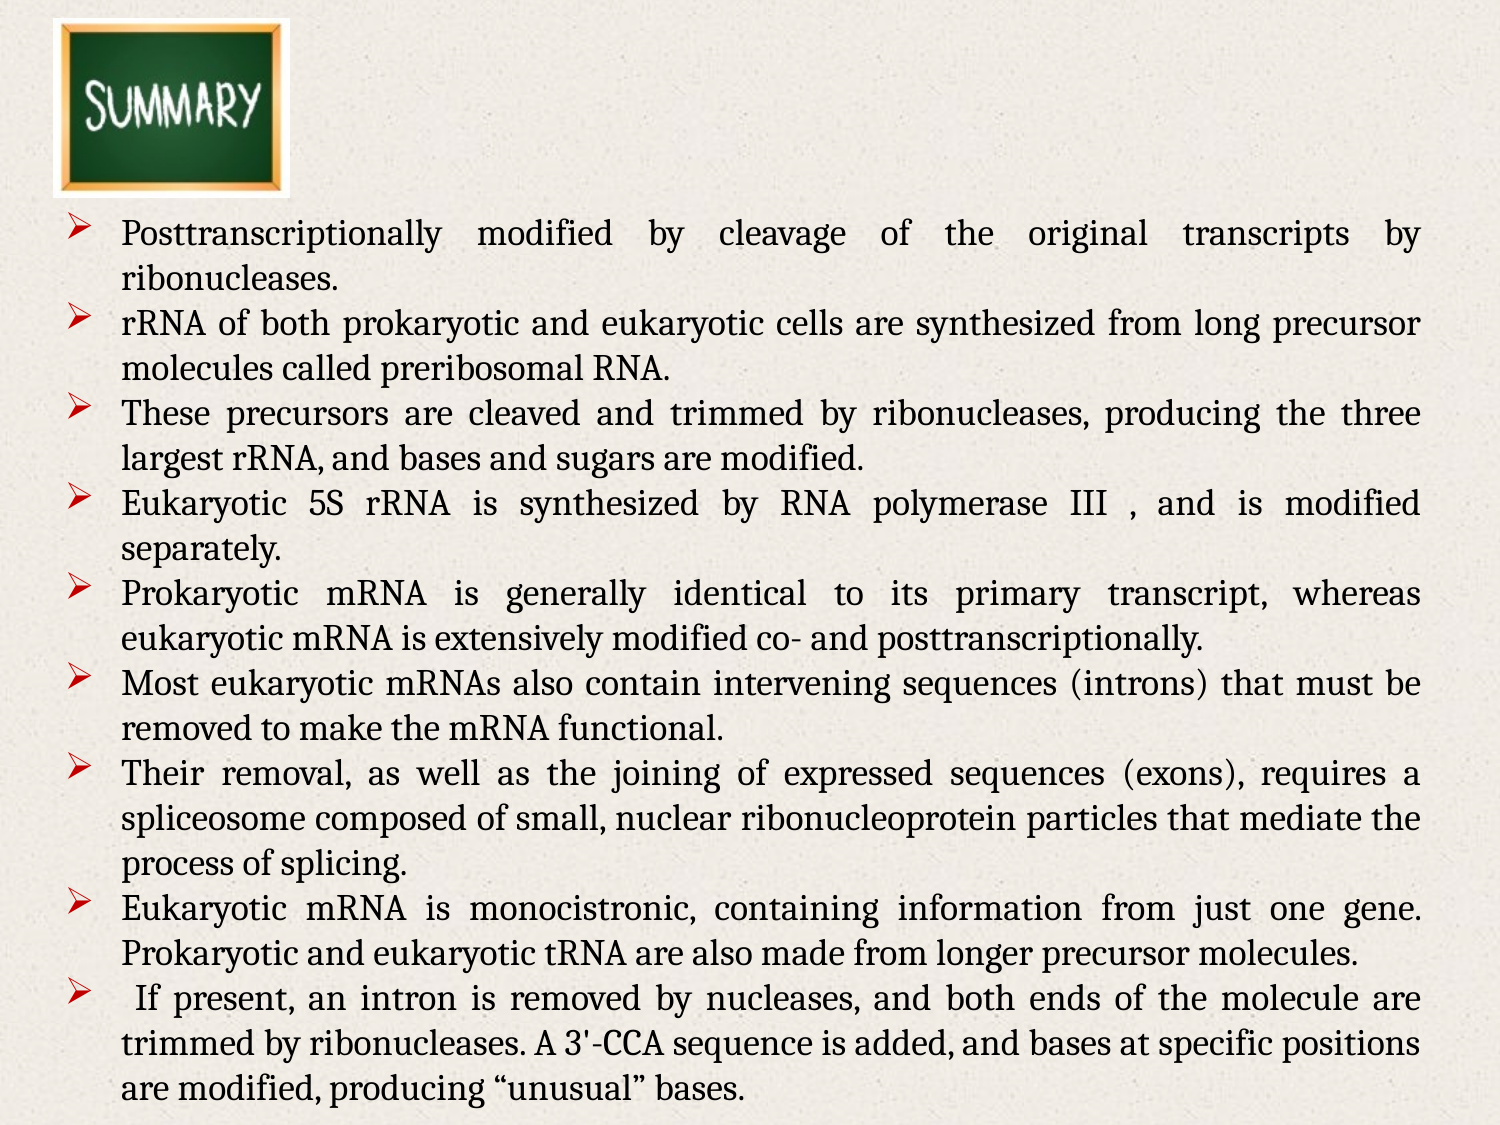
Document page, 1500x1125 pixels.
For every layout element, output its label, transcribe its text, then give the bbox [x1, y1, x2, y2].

picture [52, 18, 290, 198]
text_box Posttranscriptionally modified by cleavage of the original transcripts by ribonucleases. rRNA of both prokaryotic and eukaryotic cells are synthesized from long precursor molecules called preribosomal RNA. These precursors are cleaved and trimmed by ribonucleases, producing the three largest rRNA, and bases and sugars are modified. Eukaryotic 5S rRNA is synthesized by RNA polymerase III , and is modified separately. Prokaryotic mRNA is generally identical to its primary transcript, whereas eukaryotic mRNA is extensively modified co- and posttranscriptionally. Most eukaryotic mRNAs also contain intervening sequences (introns) that must be removed to make the mRNA functional. Their removal, as well as the joining of expressed sequences (exons), requires a spliceosome composed of small, nuclear ribonucleoprotein particles that mediate the process of splicing. Eukaryotic mRNA is monocistronic, containing information from just one gene. Prokaryotic and eukaryotic tRNA are also made from longer precursor molecules. If present, an intron is removed by nucleases, and both ends of the molecule are trimmed by ribonucleases. A 3'-CCA sequence is added, and bases at specific positions are modified, producing “unusual” bases. [50, 201, 1438, 1116]
